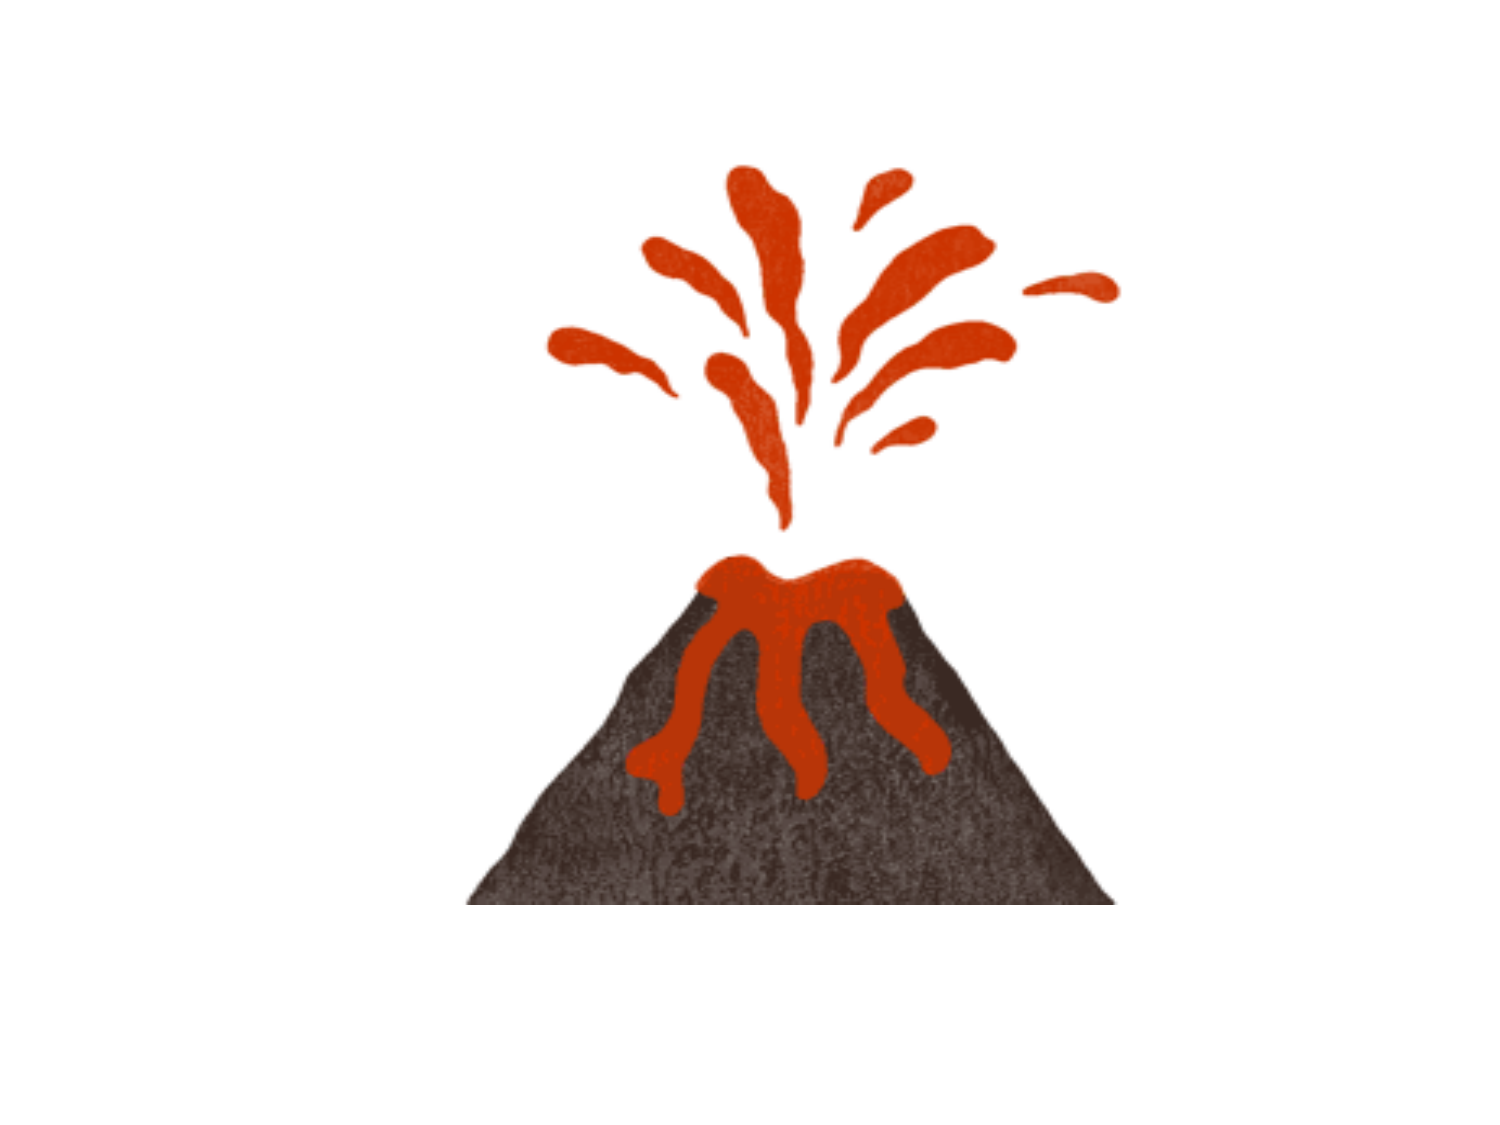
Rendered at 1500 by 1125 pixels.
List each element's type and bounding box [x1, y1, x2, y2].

picture [123, 77, 1424, 906]
